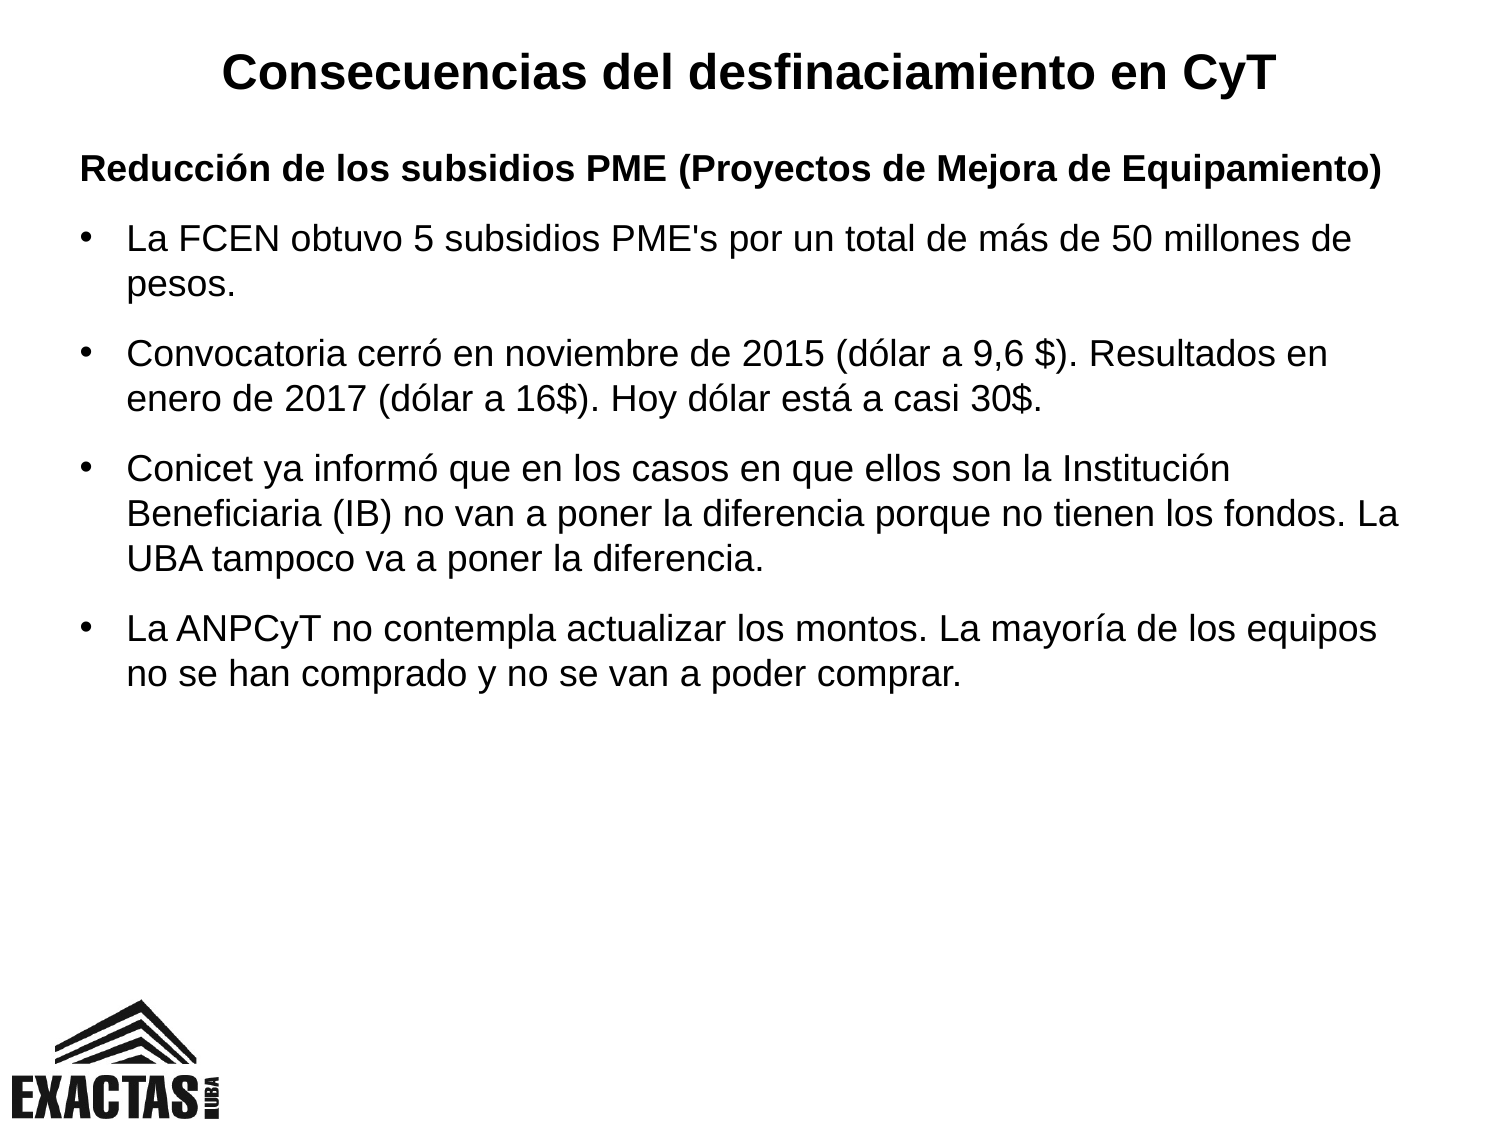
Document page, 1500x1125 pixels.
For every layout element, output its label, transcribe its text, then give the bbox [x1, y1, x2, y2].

text_box Reducción de los subsidios PME (Proyectos de Mejora de Equipamiento) La FCEN obtuvo 5 subsidios PME's por un total de más de 50 millones de pesos. Convocatoria cerró en noviembre de 2015 (dólar a 9,6 $). Resultados en enero de 2017 (dólar a 16$). Hoy dólar está a casi 30$. Conicet ya informó que en los casos en que ellos son la Institución Beneficiaria (IB) no van a poner la diferencia porque no tienen los fondos. La UBA tampoco va a poner la diferencia. La ANPCyT no contempla actualizar los montos. La mayoría de los equipos no se han comprado y no se van a poder comprar. [64, 136, 1423, 702]
text_box Consecuencias del desfinaciamiento en CyT [0, 32, 1500, 107]
picture [12, 999, 219, 1119]
